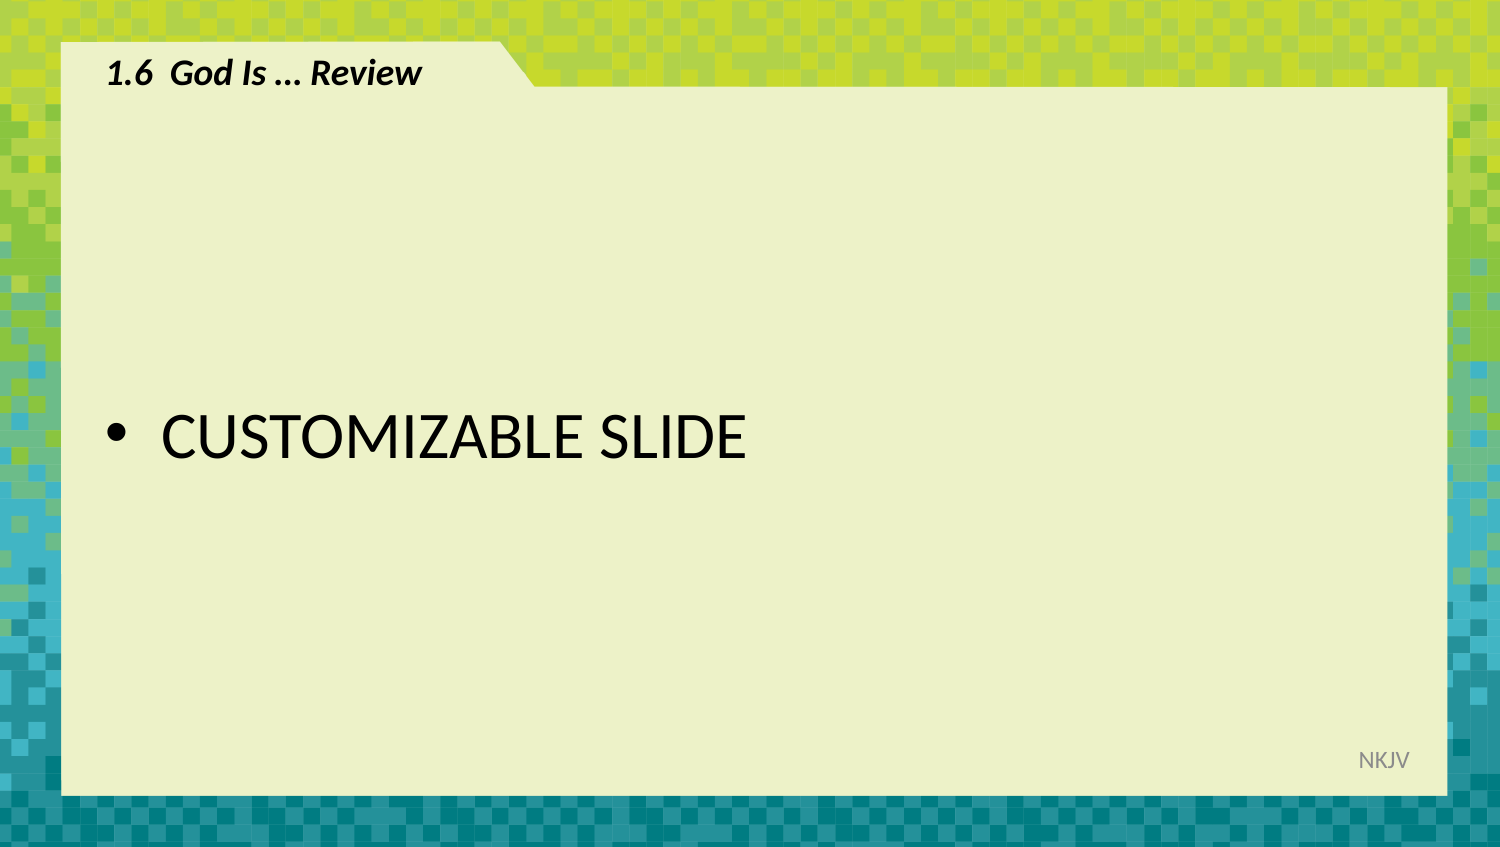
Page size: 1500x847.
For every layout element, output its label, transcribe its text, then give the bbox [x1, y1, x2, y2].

title 1.6 God Is … Review [89, 33, 1420, 108]
footer NKJV [950, 736, 1425, 782]
list CUSTOMIZABLE SLIDE [89, 141, 1403, 722]
picture [0, 0, 1500, 847]
